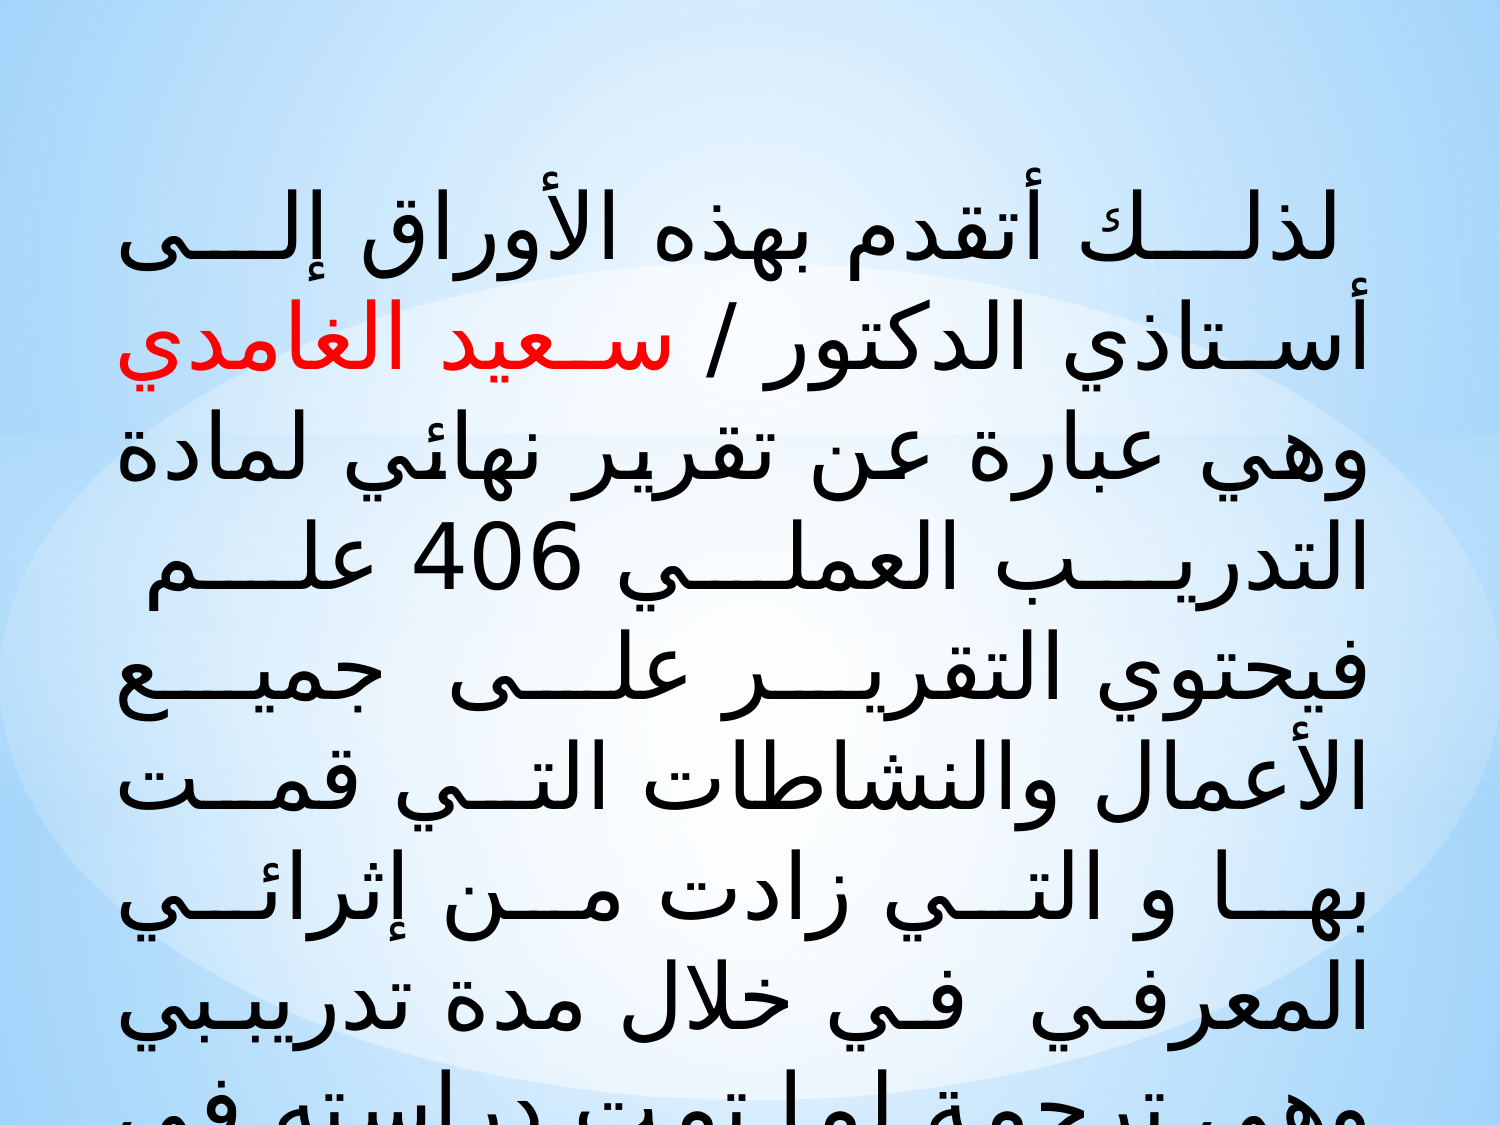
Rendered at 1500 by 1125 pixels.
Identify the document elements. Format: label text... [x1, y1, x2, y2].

text_box لذلك أتقدم بهذه الأوراق إلى أستاذي الدكتور / سعيد الغامدي وهي عبارة عن تقرير نهائي لمادة التدريب العملي 406 علم فيحتوي التقرير على جميع الأعمال والنشاطات التي قمت بها و التي زادت من إثرائي المعرفي في خلال مدة تدريببي وهي ترجمة لما تمت دراسته في المقررات السابقة .. [100, 160, 1388, 1125]
